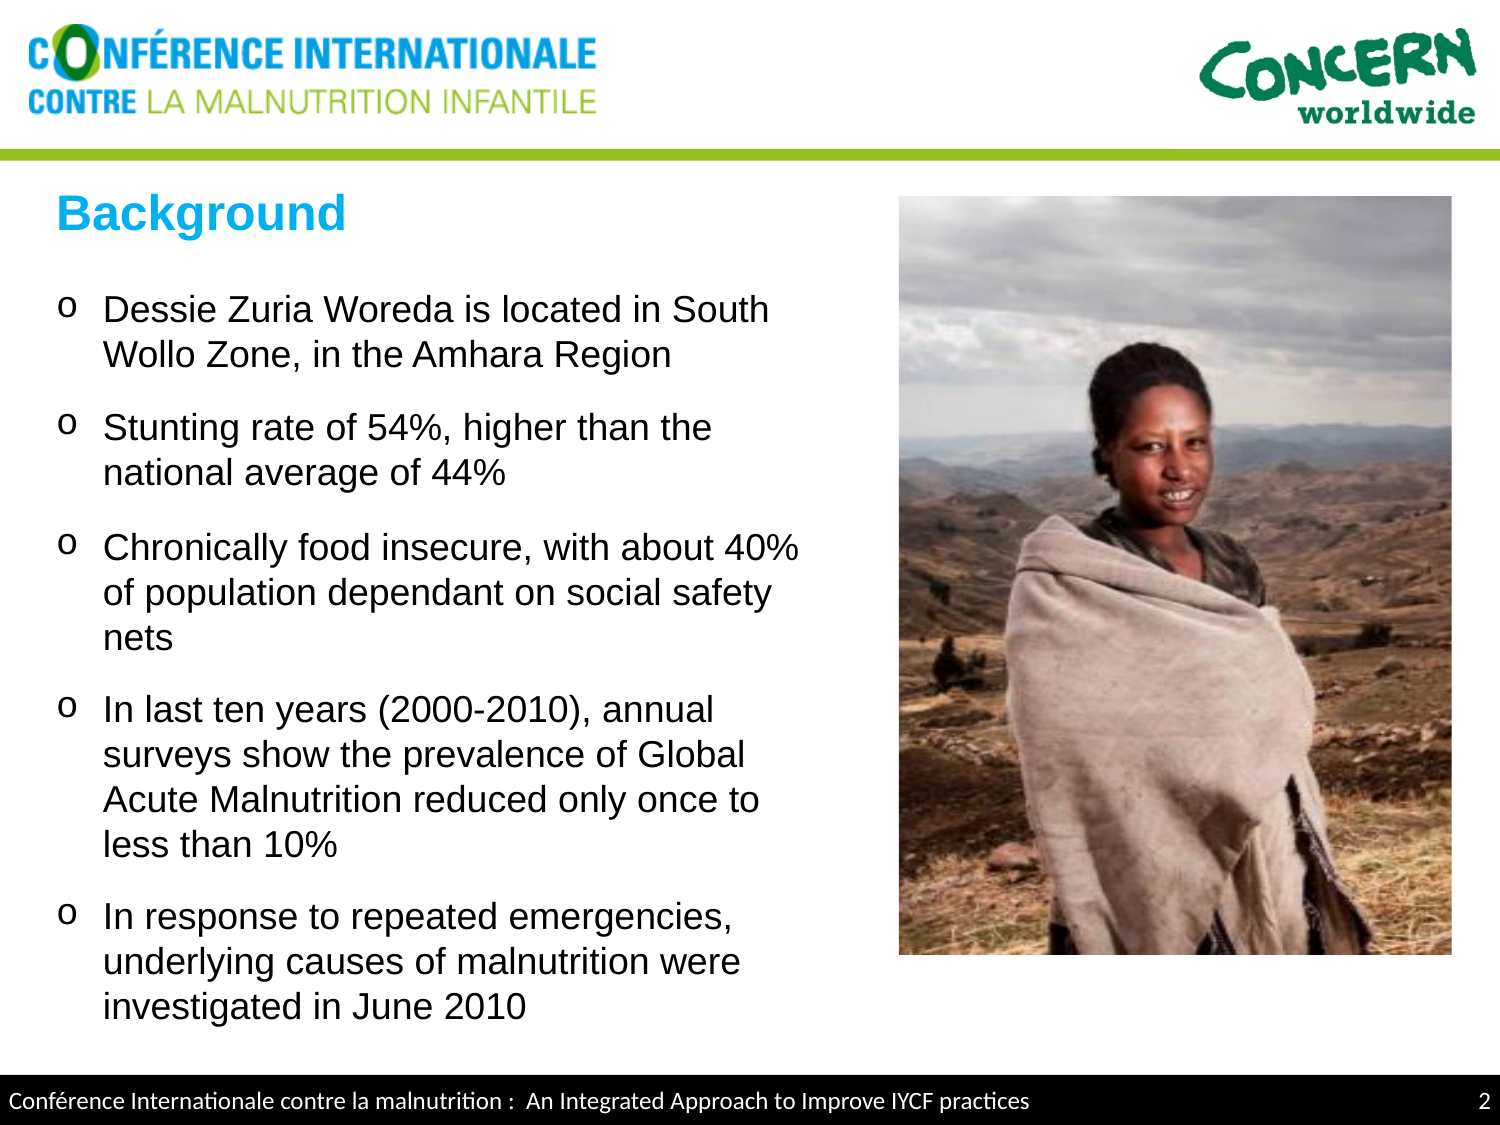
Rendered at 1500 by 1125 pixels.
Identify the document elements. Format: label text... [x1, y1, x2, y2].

picture [898, 196, 1452, 955]
picture [1174, 1, 1500, 149]
slide_number 2 [1459, 1069, 1500, 1125]
footer Conférence Internationale contre la malnutrition : An Integrated Approach to Improve IYCF practices [0, 1069, 1459, 1125]
picture [29, 24, 597, 115]
text_box Background Dessie Zuria Woreda is located in South Wollo Zone, in the Amhara Region Stunting rate of 54%, higher than the national average of 44% Chronically food insecure, with about 40% of population dependant on social safety nets In last ten years (2000-2010), annual surveys show the prevalence of Global Acute Malnutrition reduced only once to less than 10% In response to repeated emergencies, underlying causes of malnutrition were investigated in June 2010 [41, 172, 821, 1035]
text_box [0, 147, 1500, 163]
